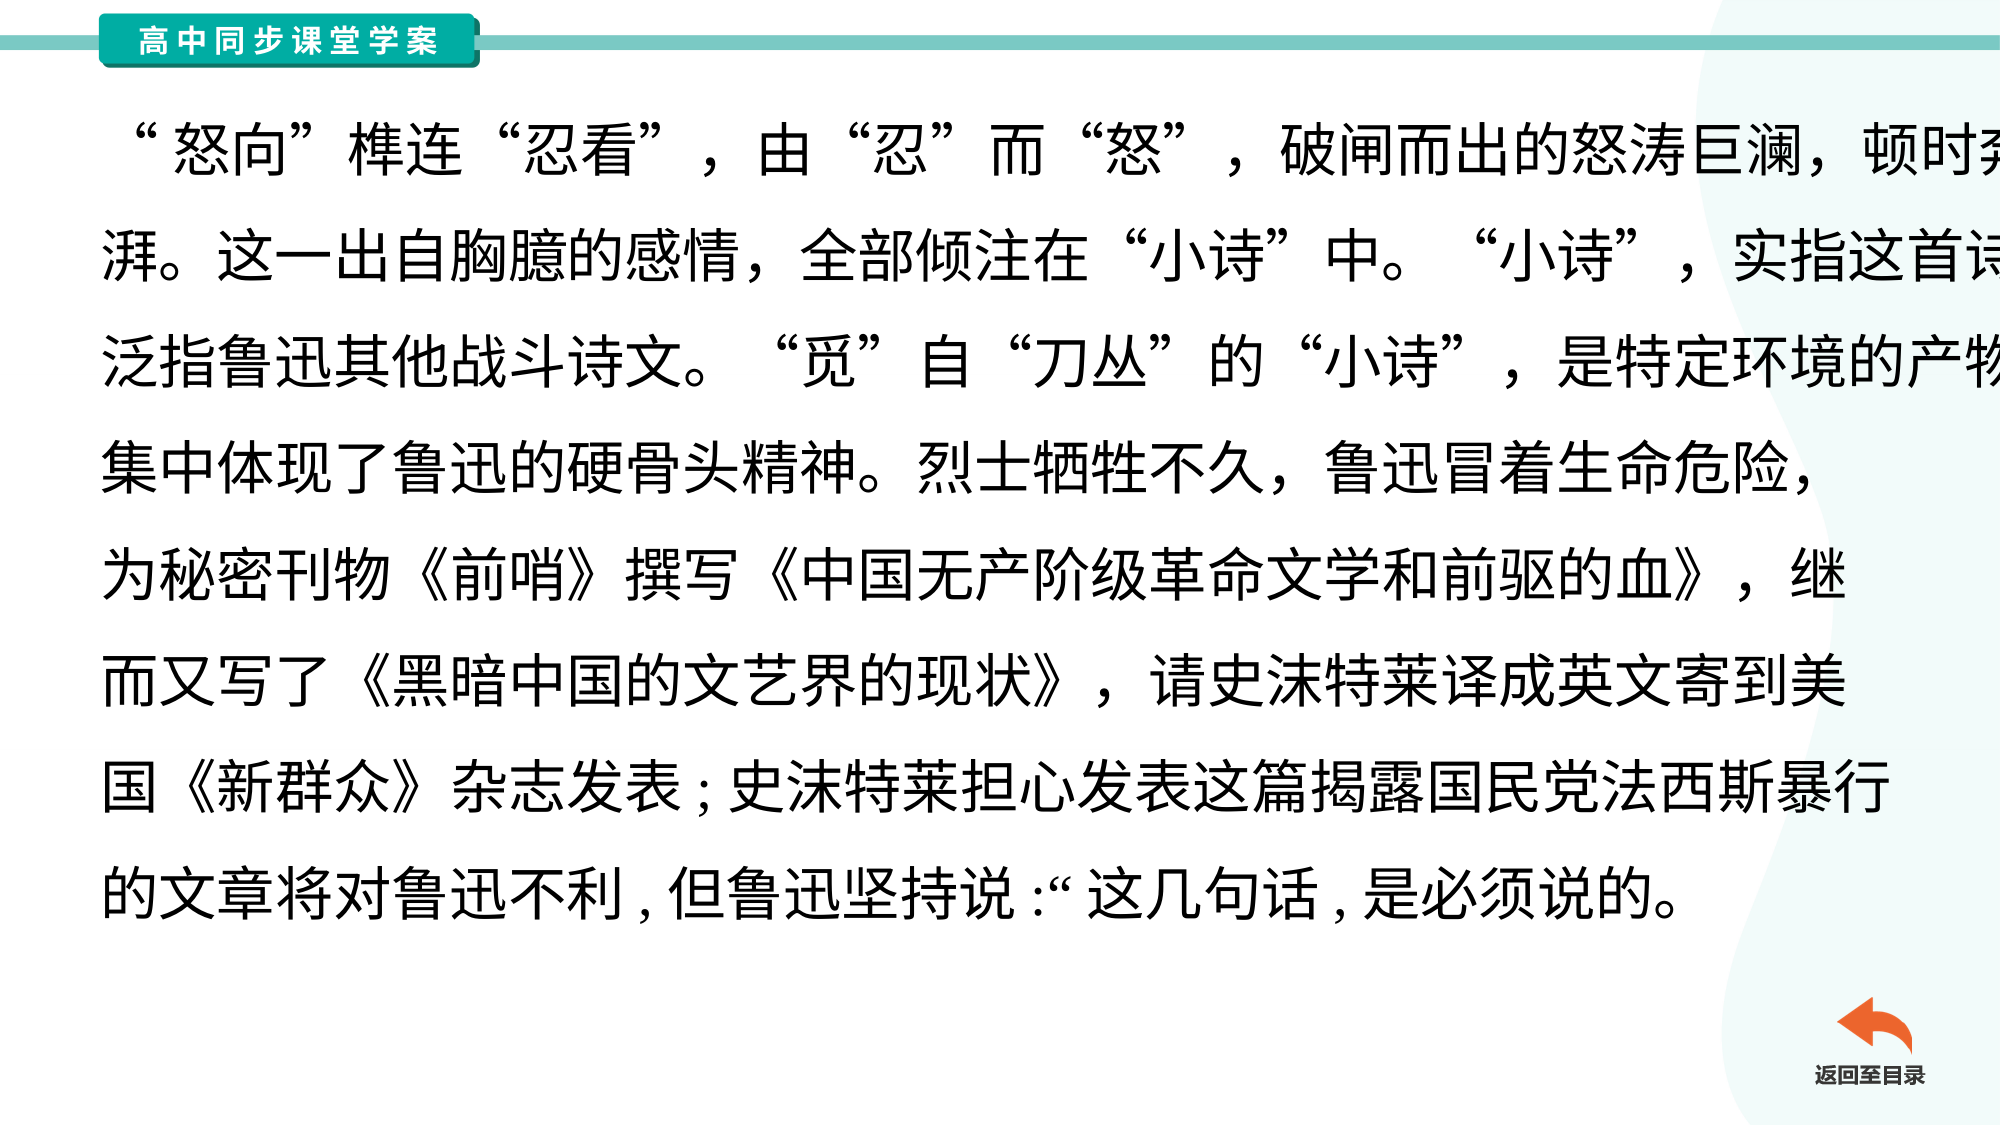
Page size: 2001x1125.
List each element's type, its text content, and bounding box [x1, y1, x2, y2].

text_box “怒向”榫连“忍看”，由“忍”而“怒”，破闸而出的怒涛巨澜，顿时奔腾澎 湃。这一出自胸臆的感情，全部倾注在“小诗”中。“小诗”，实指这首诗， 泛指鲁迅其他战斗诗文。“觅”自“刀丛”的“小诗”，是特定环境的产物， 集中体现了鲁迅的硬骨头精神。烈士牺牲不久，鲁迅冒着生命危险， 为秘密刊物《前哨》撰写《中国无产阶级革命文学和前驱的血》，继 而又写了《黑暗中国的文艺界的现状》，请史沫特莱译成英文寄到美 国《新群众》杂志发表;史沫特莱担心发表这篇揭露国民党法西斯暴行 的文章将对鲁迅不利,但鲁迅坚持说:“这几句话,是必须说的。 [100, 76, 1899, 927]
picture [0, 0, 2000, 1125]
